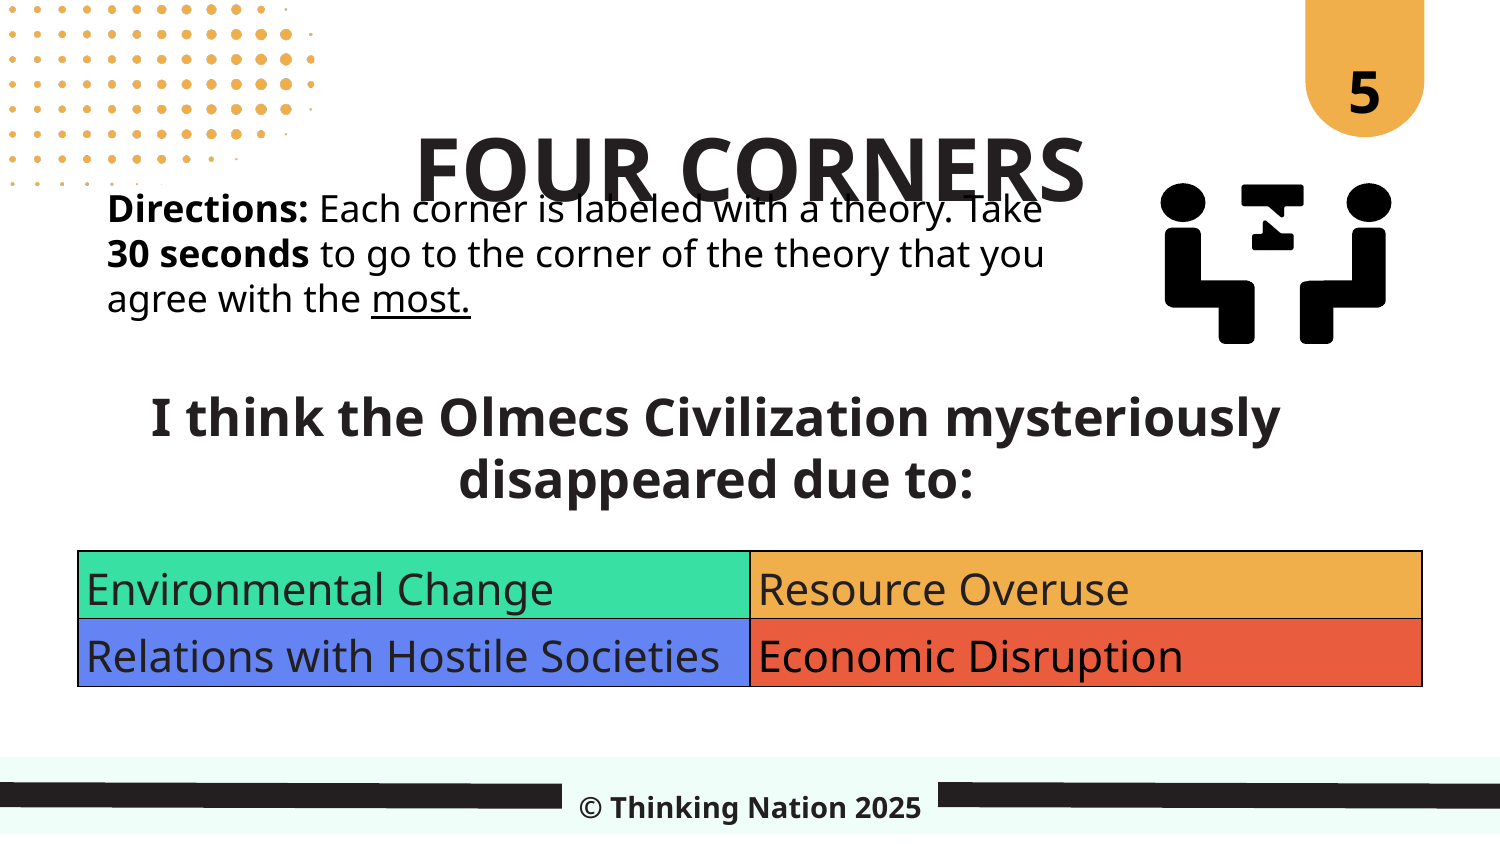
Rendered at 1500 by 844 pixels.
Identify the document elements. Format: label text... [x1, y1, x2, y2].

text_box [1300, 0, 1430, 138]
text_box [1160, 171, 1391, 344]
text_box Directions: Each corner is labeled with a theory. Take 30 seconds to go to the corner of the theory that you agree with the most. [99, 177, 1101, 374]
table_header Environmental Change [79, 552, 749, 618]
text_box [0, 756, 1500, 835]
text_box FOUR CORNERS [209, 71, 1291, 219]
table_cell Relations with Hostile Societies [79, 619, 749, 686]
table_cell Economic Disruption [751, 619, 1421, 686]
text_box [0, 0, 315, 186]
table_header Resource Overuse [751, 552, 1421, 618]
text_box I think the Olmecs Civilization mysteriously disappeared due to: [41, 383, 1391, 509]
